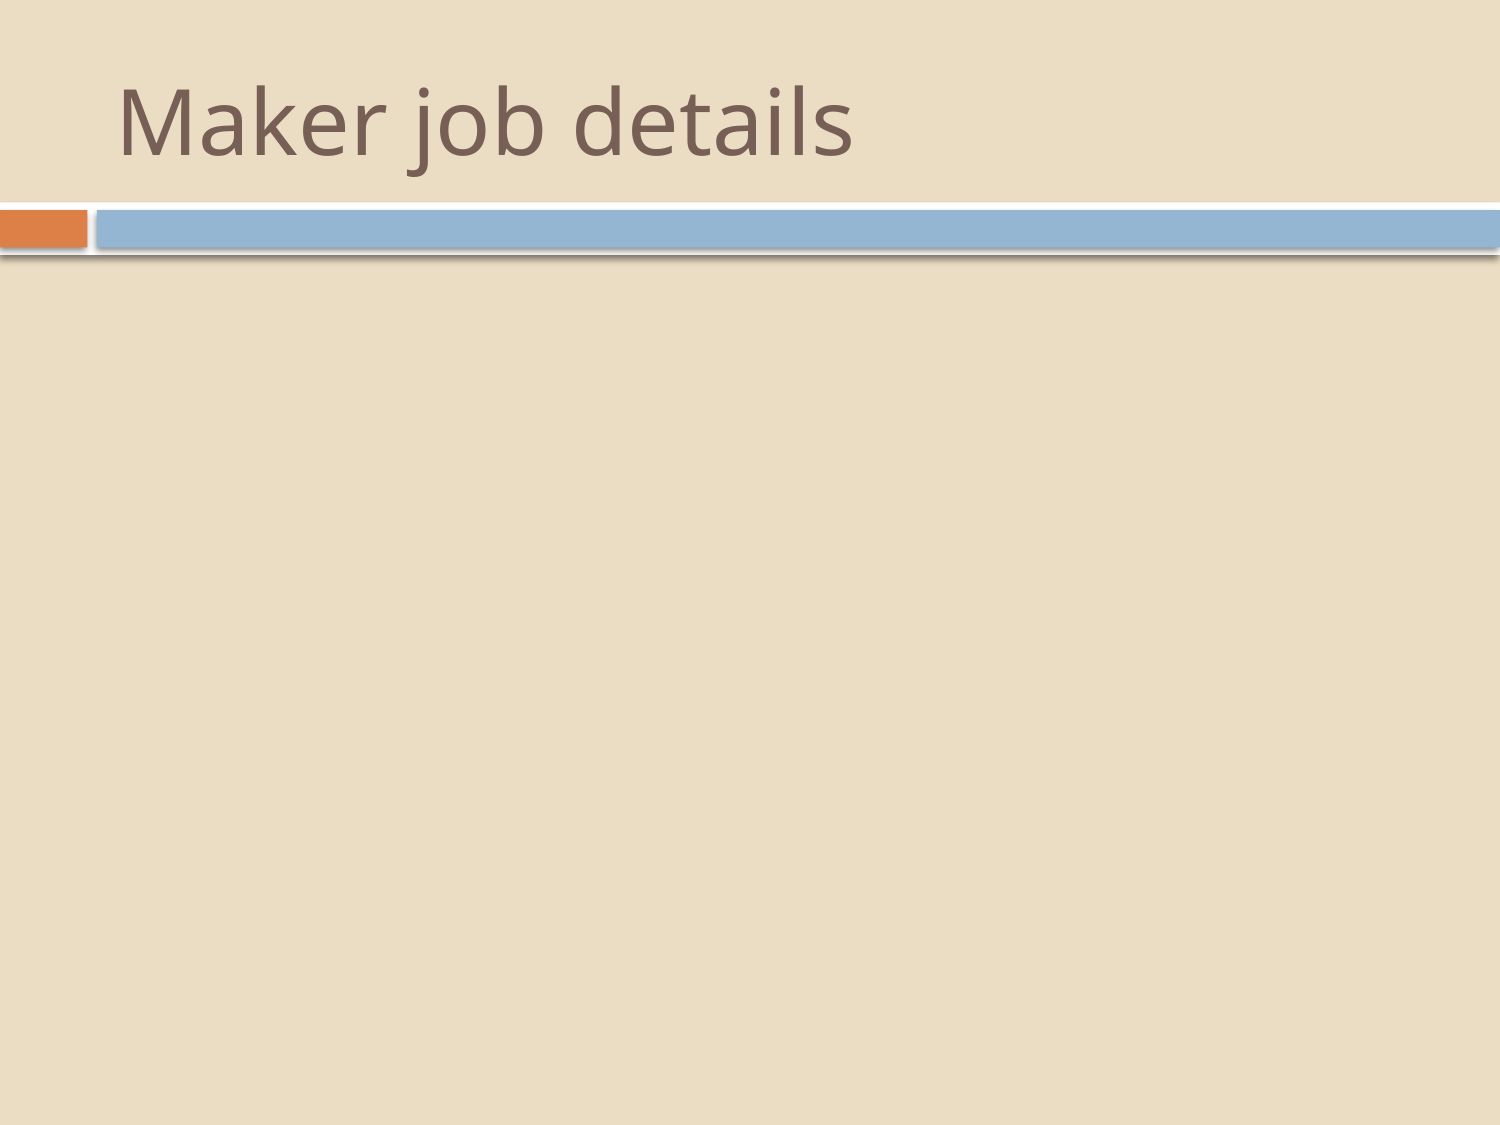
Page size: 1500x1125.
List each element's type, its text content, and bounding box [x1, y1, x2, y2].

title Maker job details [100, 37, 1438, 200]
